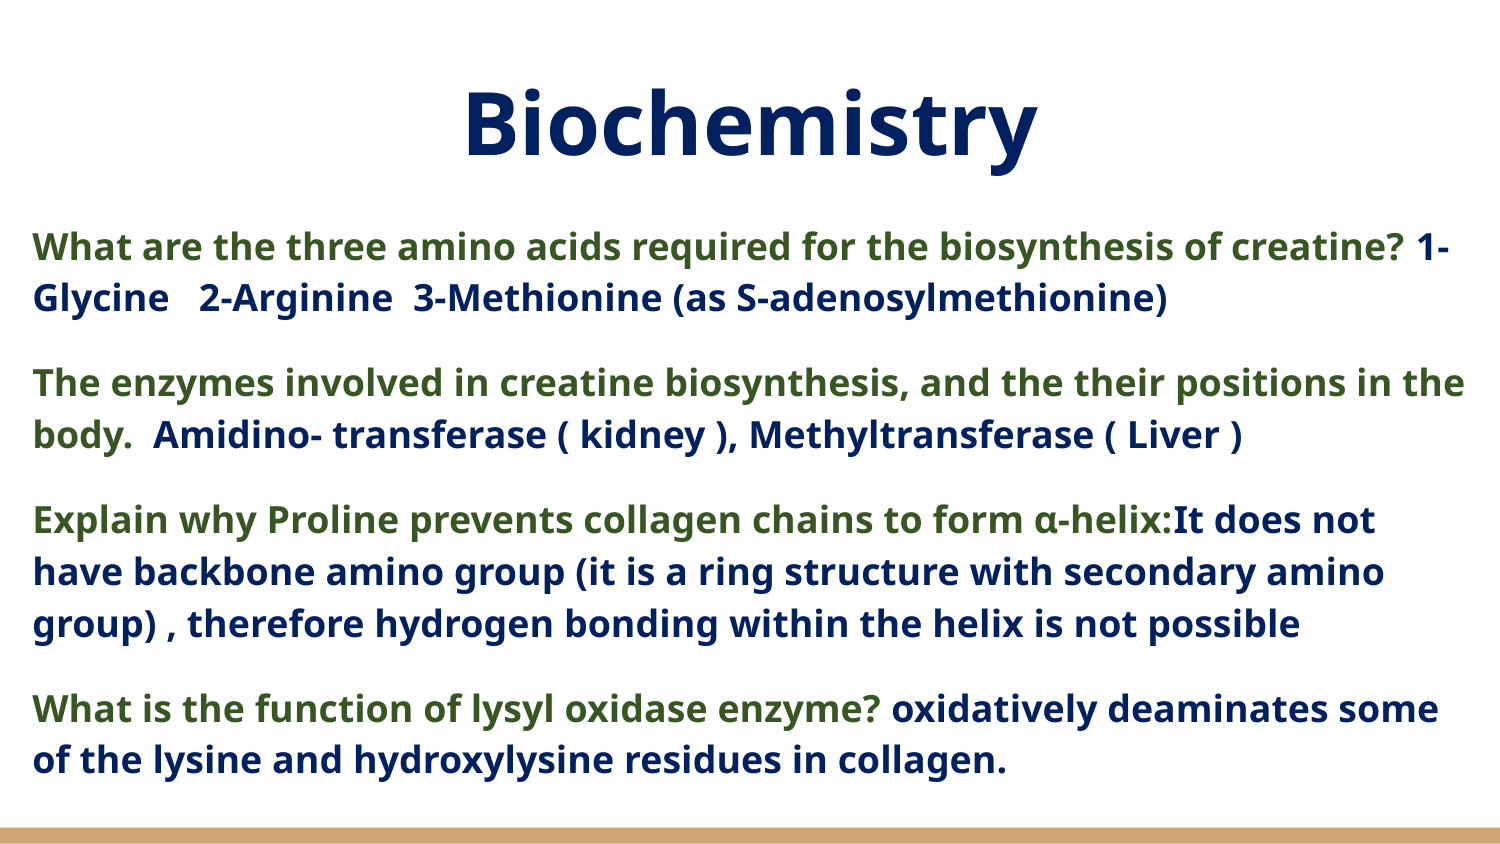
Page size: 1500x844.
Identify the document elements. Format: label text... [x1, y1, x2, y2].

list What are the three amino acids required for the biosynthesis of creatine? 1-Glycine 2-Arginine 3-Methionine (as S-adenosylmethionine) The enzymes involved in creatine biosynthesis, and the their positions in the body. Amidino- transferase ( kidney ), Methyltransferase ( Liver ) Explain why Proline prevents collagen chains to form α-helix:It does not have backbone amino group (it is a ring structure with secondary amino group) , therefore hydrogen bonding within the helix is not possible What is the function of lysyl oxidase enzyme? oxidatively deaminates some of the lysine and hydroxylysine residues in collagen. [17, 200, 1483, 822]
title Biochemistry [51, 51, 1449, 189]
